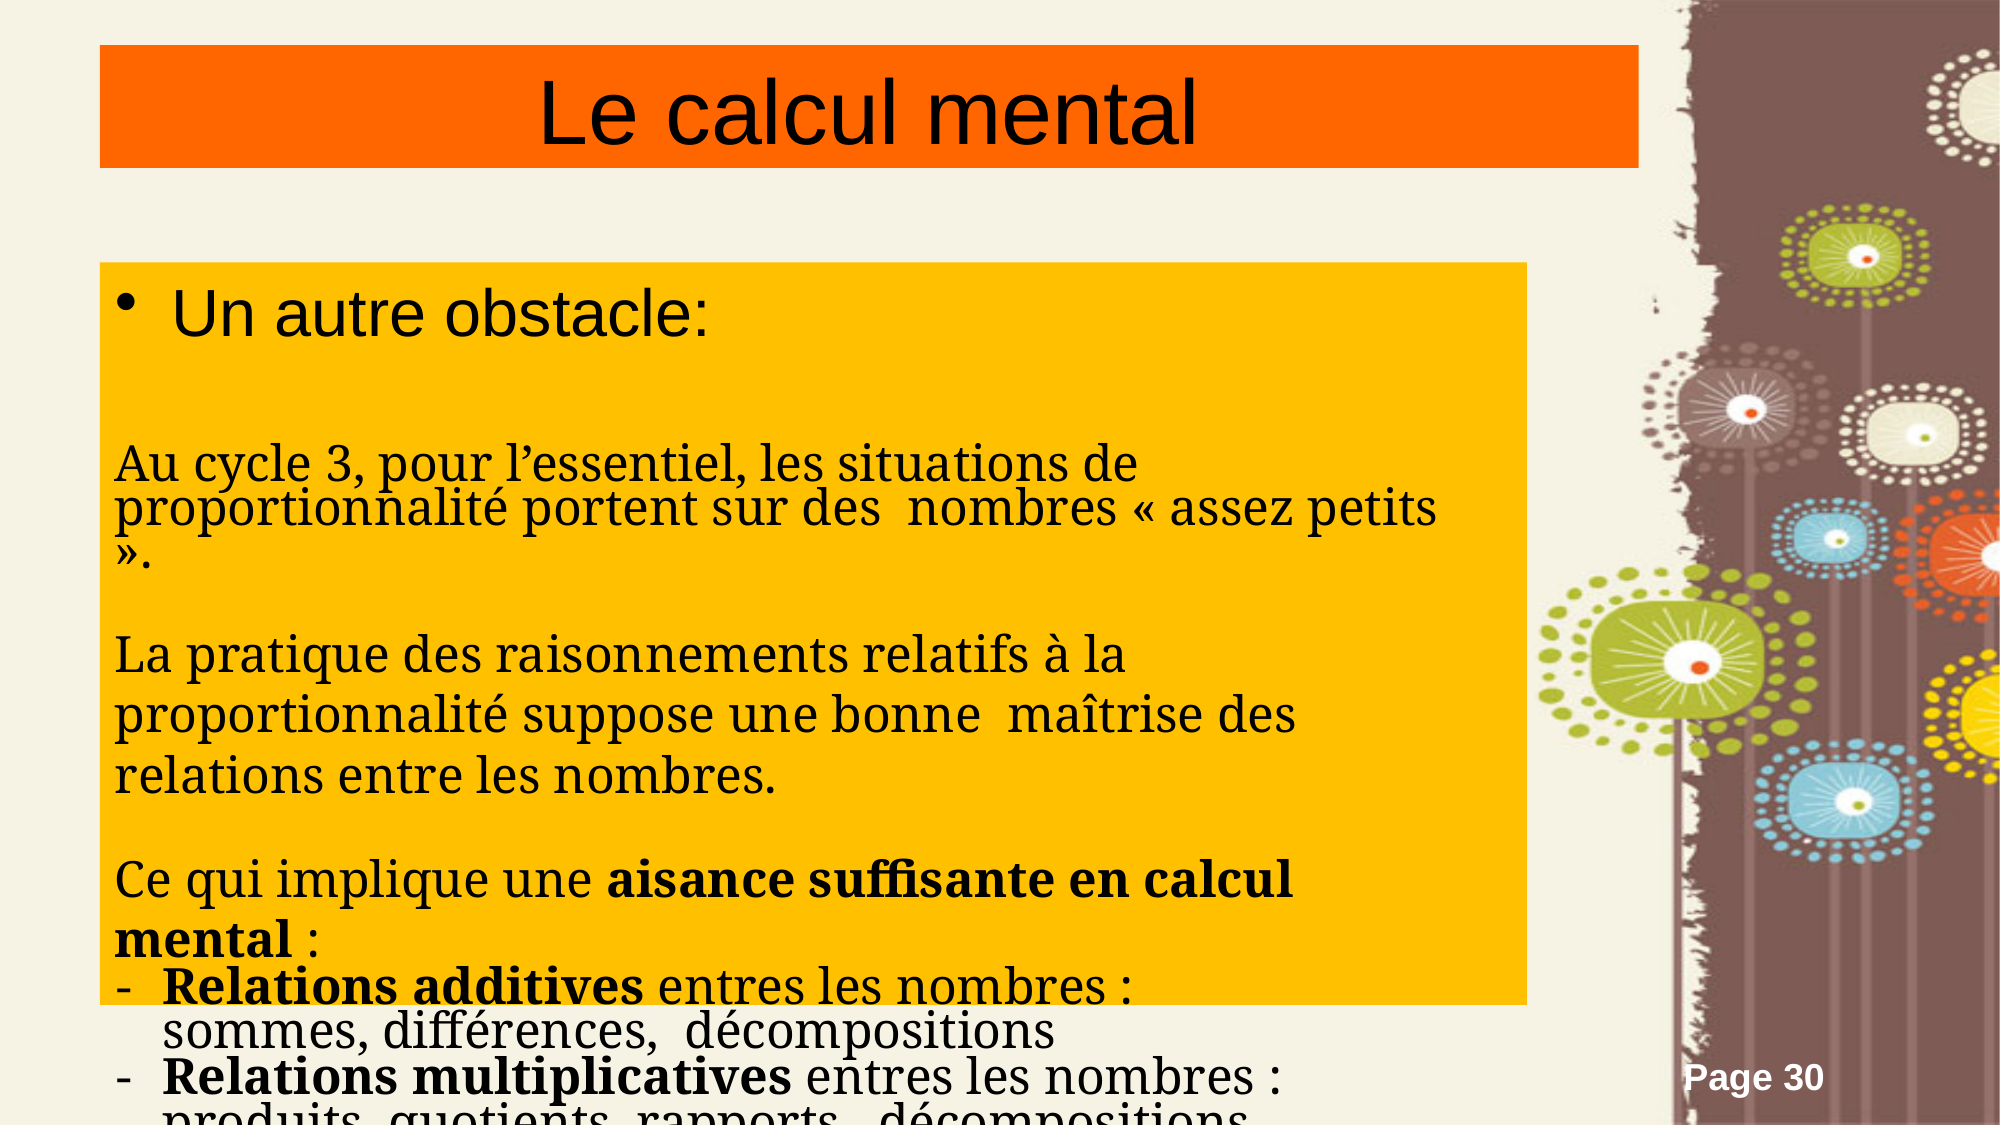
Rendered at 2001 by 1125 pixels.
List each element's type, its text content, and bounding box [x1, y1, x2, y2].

list Un autre obstacle: Au cycle 3, pour l’essentiel, les situations de proportionnalité portent sur des nombres « assez petits ». La pratique des raisonnements relatifs à la proportionnalité suppose une bonne maîtrise des relations entre les nombres. Ce qui implique une aisance suﬃsante en calcul mental : Relations additives entres les nombres : sommes, diﬀérences, décompositions Relations multiplicatives entres les nombres : produits, quotients, rapports, décompositions [99, 262, 1527, 1005]
title Le calcul mental [99, 45, 1639, 168]
picture [0, 0, 2000, 1125]
